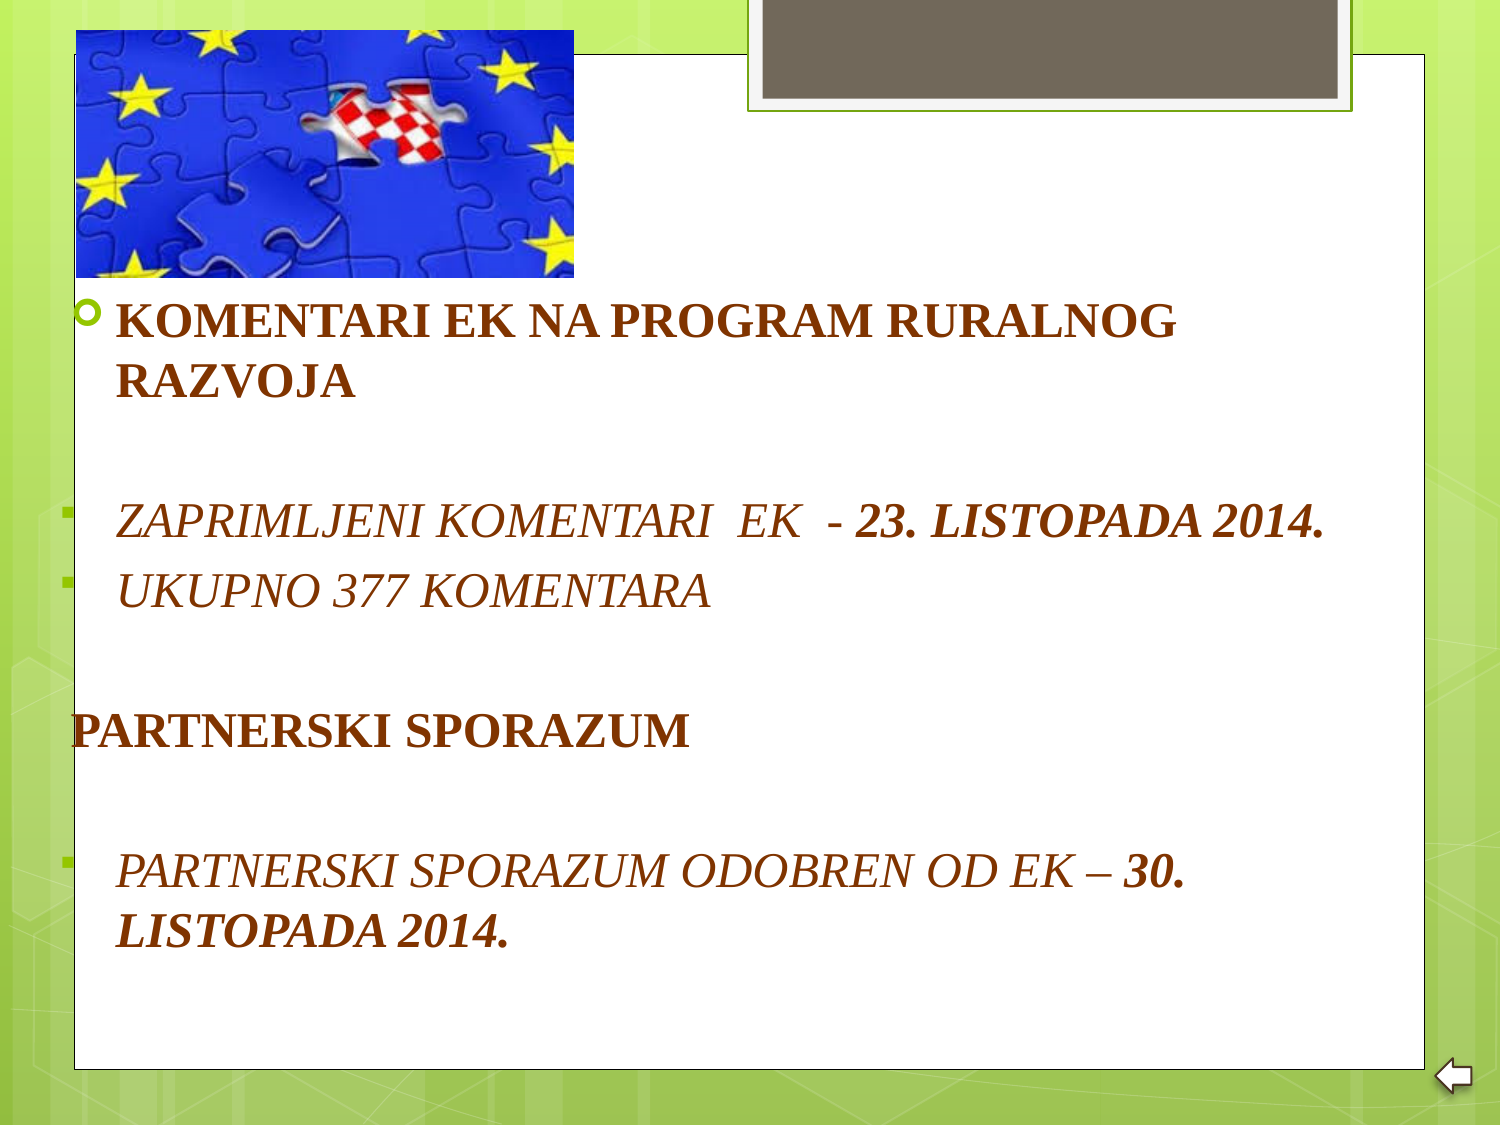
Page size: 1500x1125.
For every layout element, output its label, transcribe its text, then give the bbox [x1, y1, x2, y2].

picture [76, 30, 574, 278]
list KOMENTARI EK NA PROGRAM RURALNOG RAZVOJA ZAPRIMLJENI KOMENTARI EK - 23. LISTOPADA 2014. UKUPNO 377 KOMENTARA PARTNERSKI SPORAZUM PARTNERSKI SPORAZUM ODOBREN OD EK – 30. LISTOPADA 2014. [44, 210, 1436, 1120]
text_box [1434, 1056, 1473, 1095]
